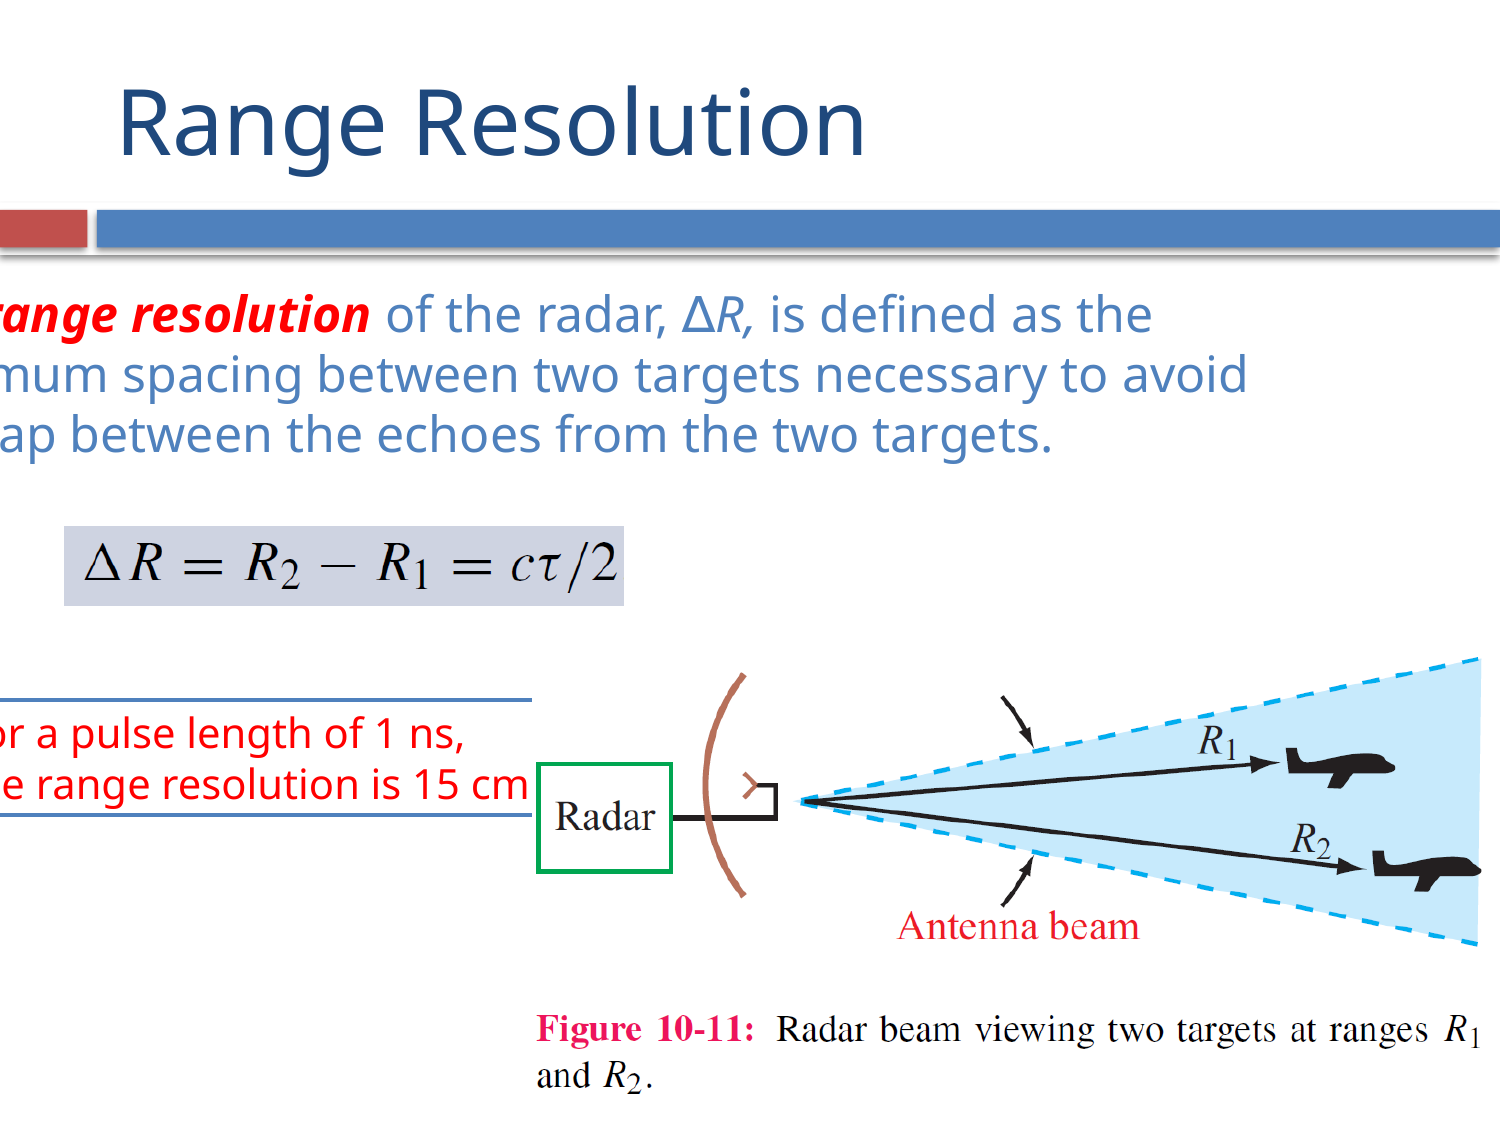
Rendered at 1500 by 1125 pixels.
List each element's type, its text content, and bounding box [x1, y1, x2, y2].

picture [62, 524, 626, 607]
text_box Range Resolution [100, 37, 1438, 200]
text_box For a pulse length of 1 ns, the range resolution is 15 cm [0, 698, 526, 817]
picture [531, 649, 1488, 1101]
text_box The range resolution of the radar, ∆R, is defined as the minimum spacing between two targets necessary to avoid overlap between the echoes from the two targets. [0, 275, 1365, 470]
